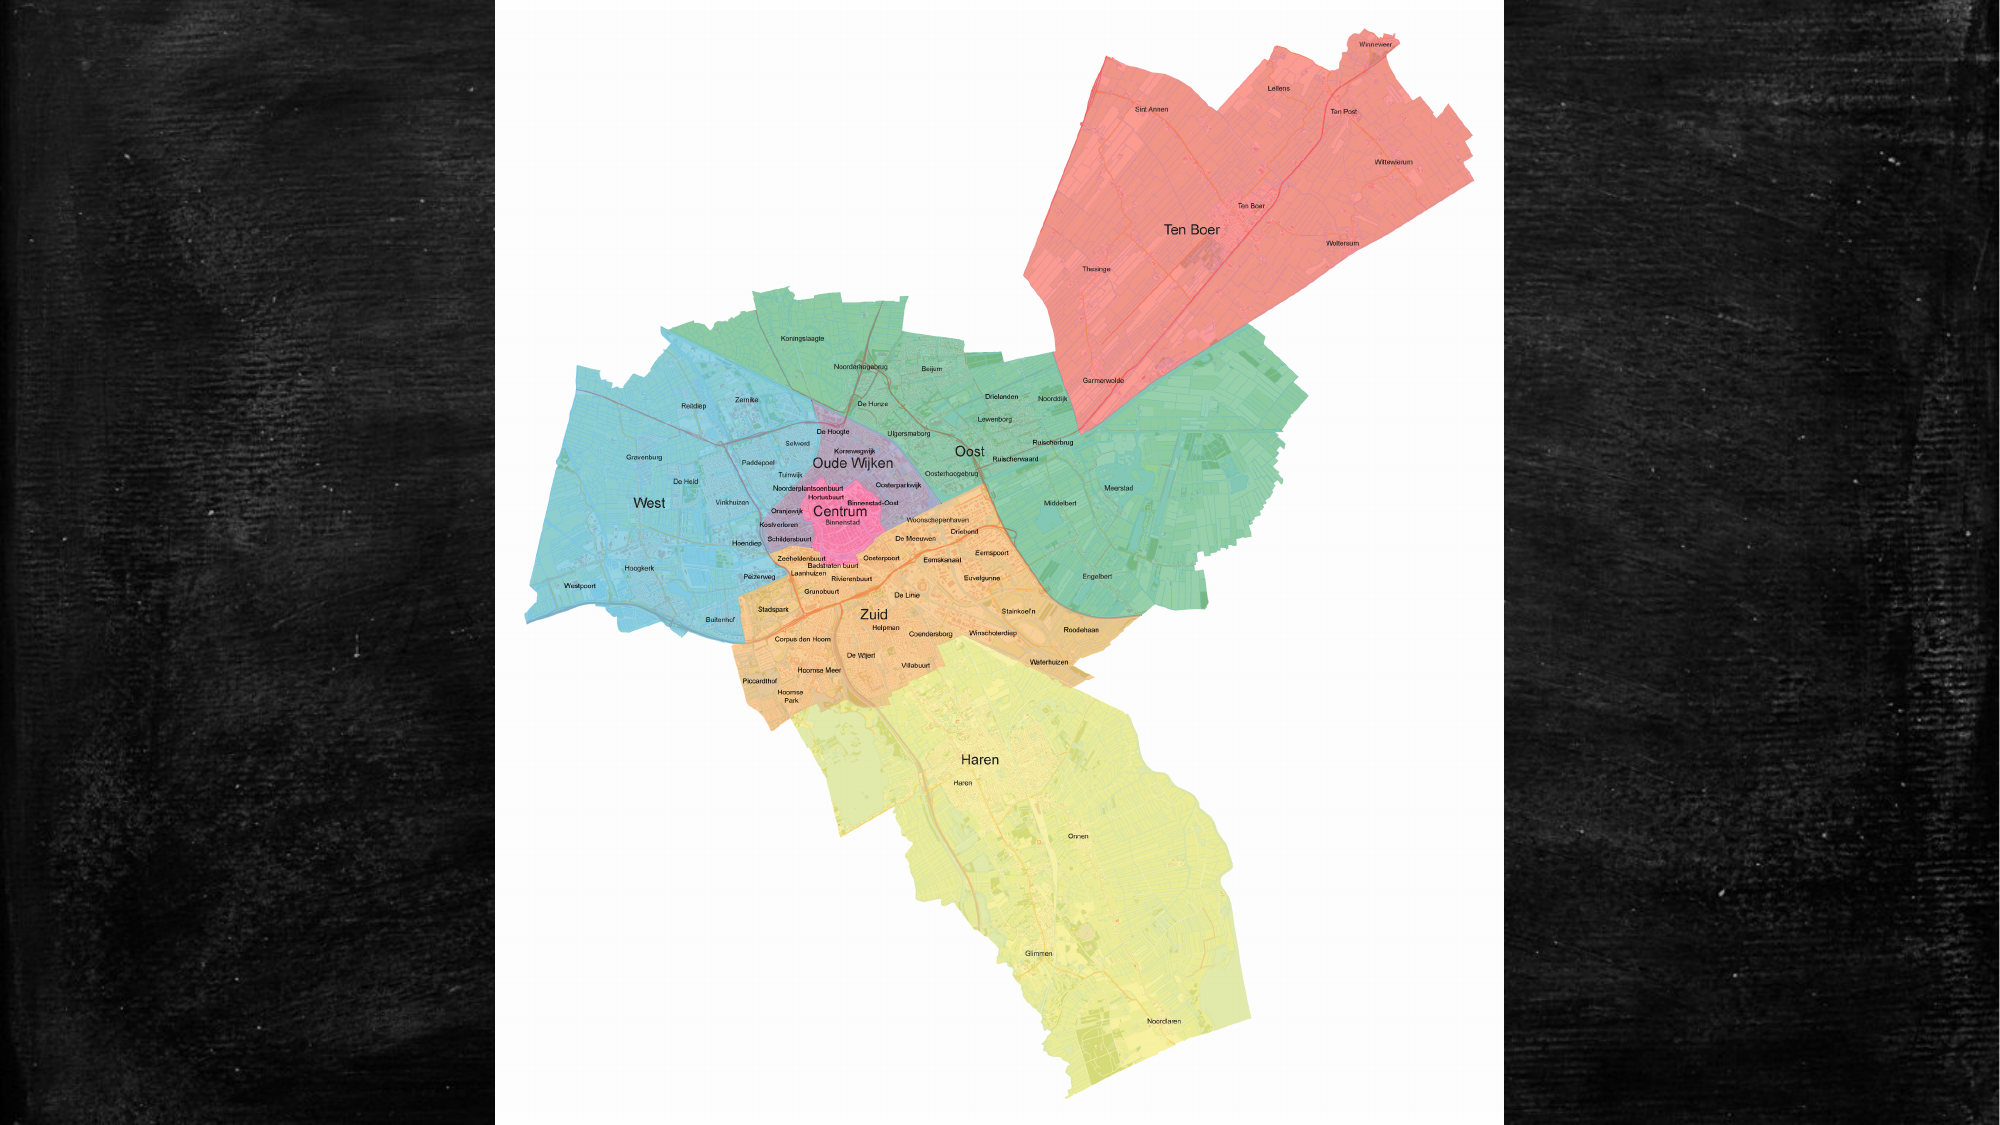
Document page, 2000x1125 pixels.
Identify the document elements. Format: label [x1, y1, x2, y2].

picture [495, 0, 1504, 1125]
